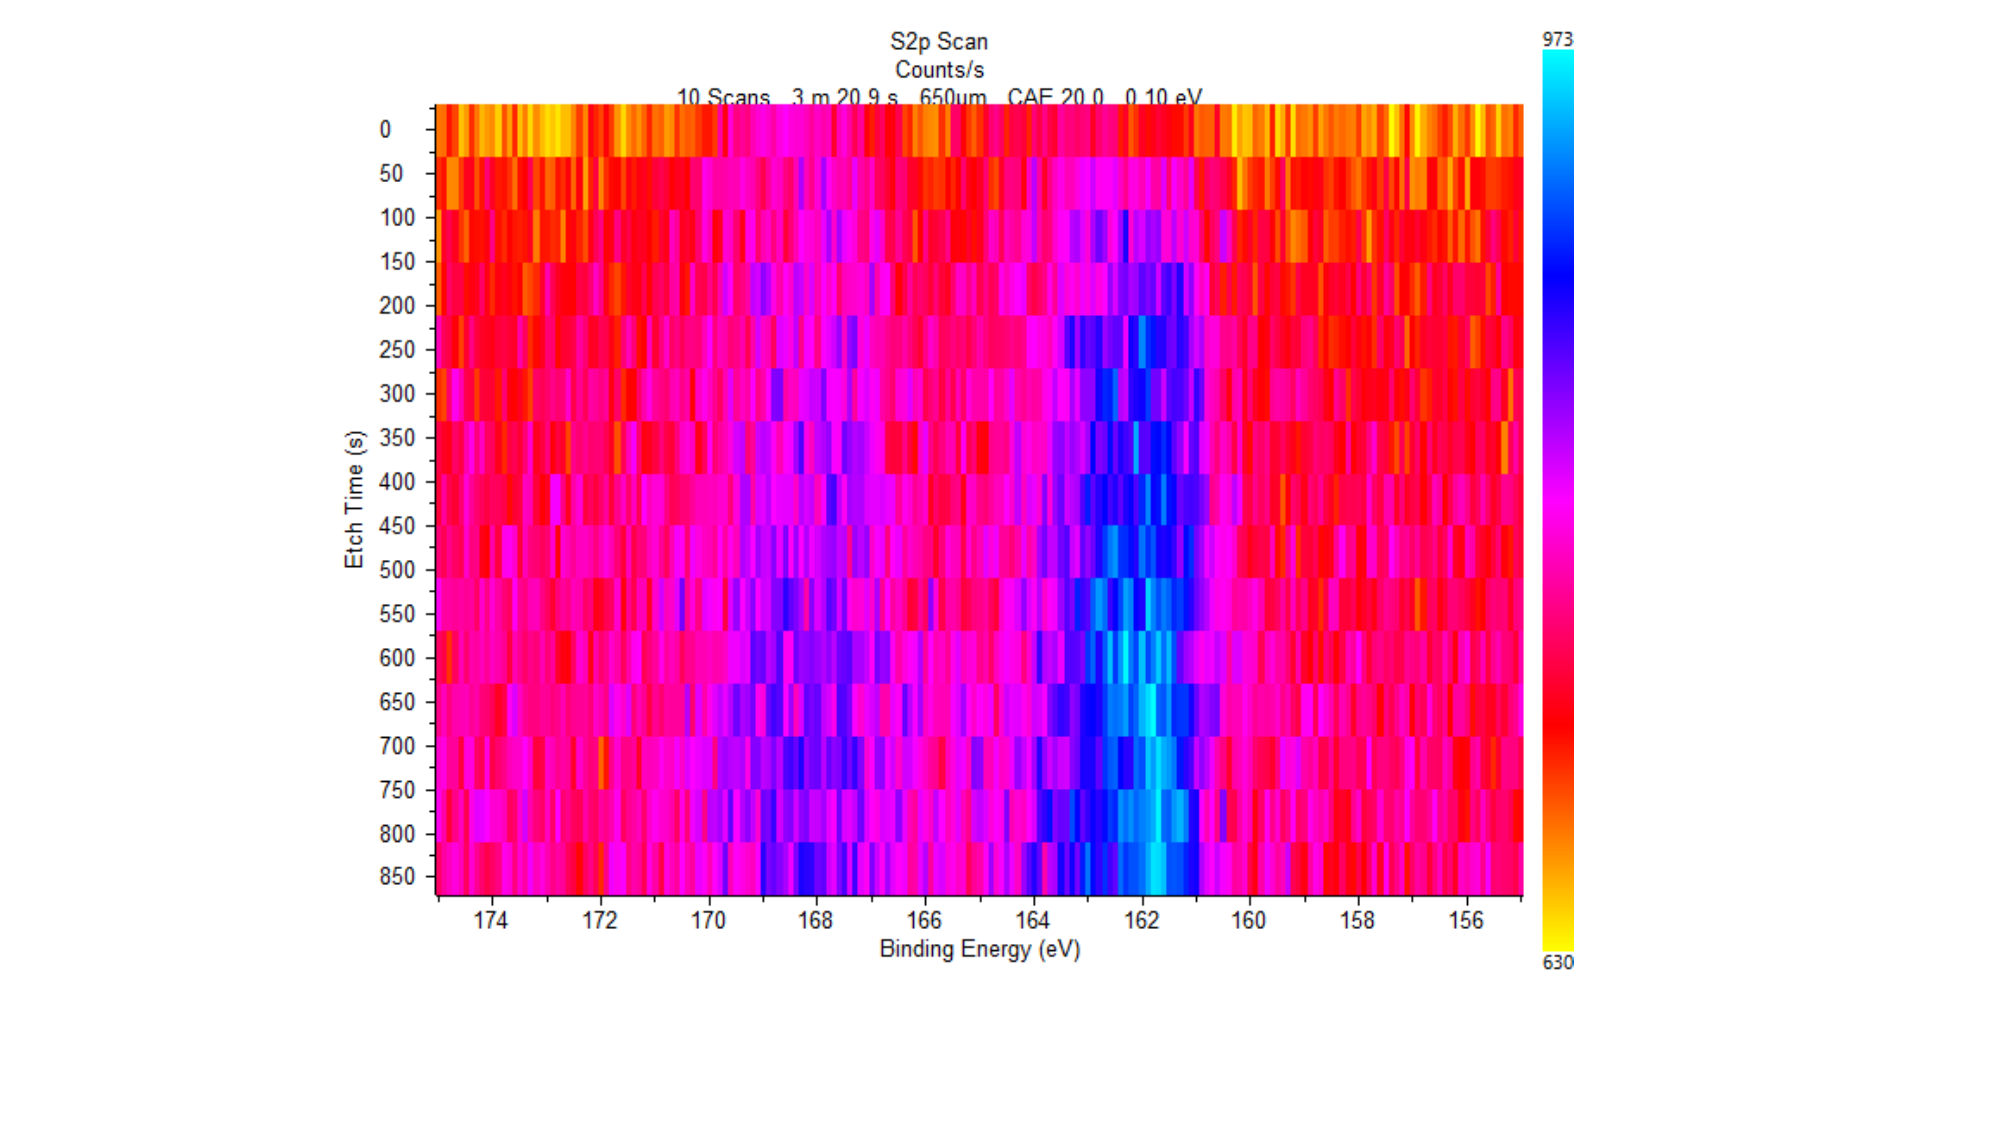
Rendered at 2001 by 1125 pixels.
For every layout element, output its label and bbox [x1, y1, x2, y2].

picture [340, 27, 1580, 980]
